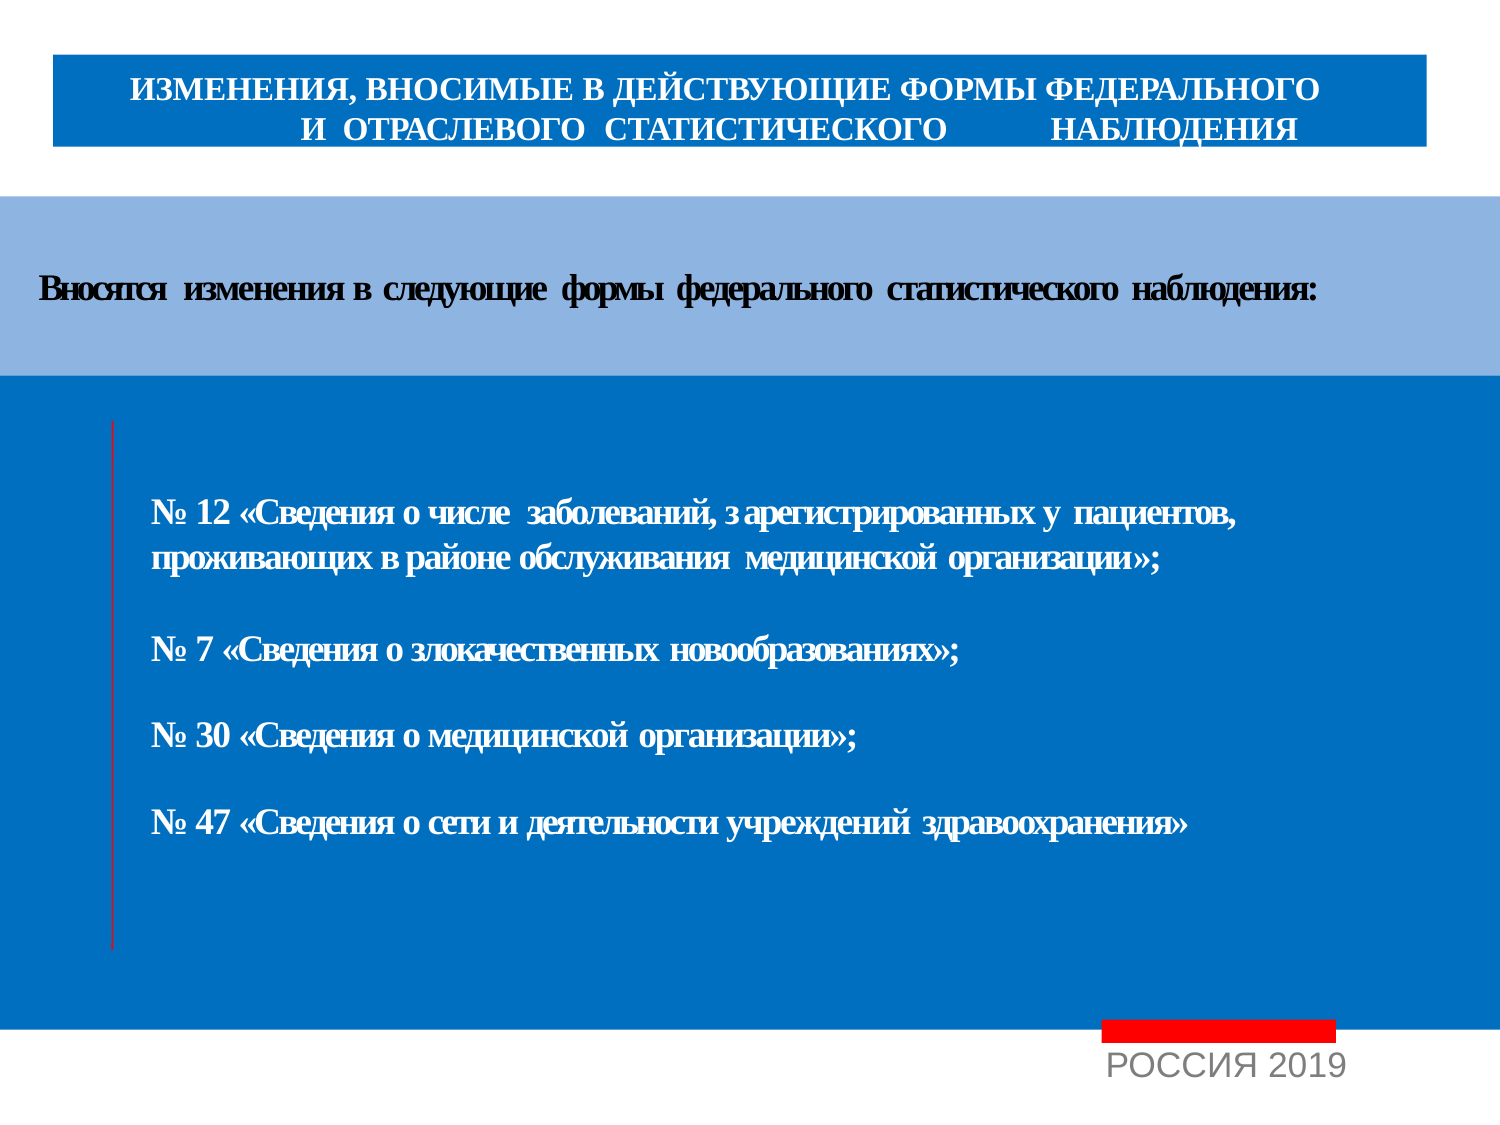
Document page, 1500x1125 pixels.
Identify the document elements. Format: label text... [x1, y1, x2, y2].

title Вносятся изменения в следующие формы федерального статистического наблюдения: [36, 261, 1463, 452]
text_box РОССИЯ 2019 [1103, 1042, 1349, 1085]
text_box ИЗМЕНЕНИЯ, ВНОСИМЫЕ В ДЕЙСТВУЮЩИЕ ФОРМЫ ФЕДЕРАЛЬНОГО И ОТРАСЛЕВОГО СТАТИСТИЧЕСКОГО НАБЛЮДЕНИЯ [53, 54, 1427, 147]
text_box [0, 196, 1500, 376]
list № 12 «Сведения о числе заболеваний, з арегистрированных у пациентов, проживающих в районе обслуживания медицинской организации»; № 7 «Сведения о злокачественных новообразованиях»; № 30 «Сведения о медицинской организации»; № 47 «Сведения о сети и деятельности учреждений здравоохранения» [148, 484, 1352, 1125]
text_box [0, 376, 1500, 1030]
